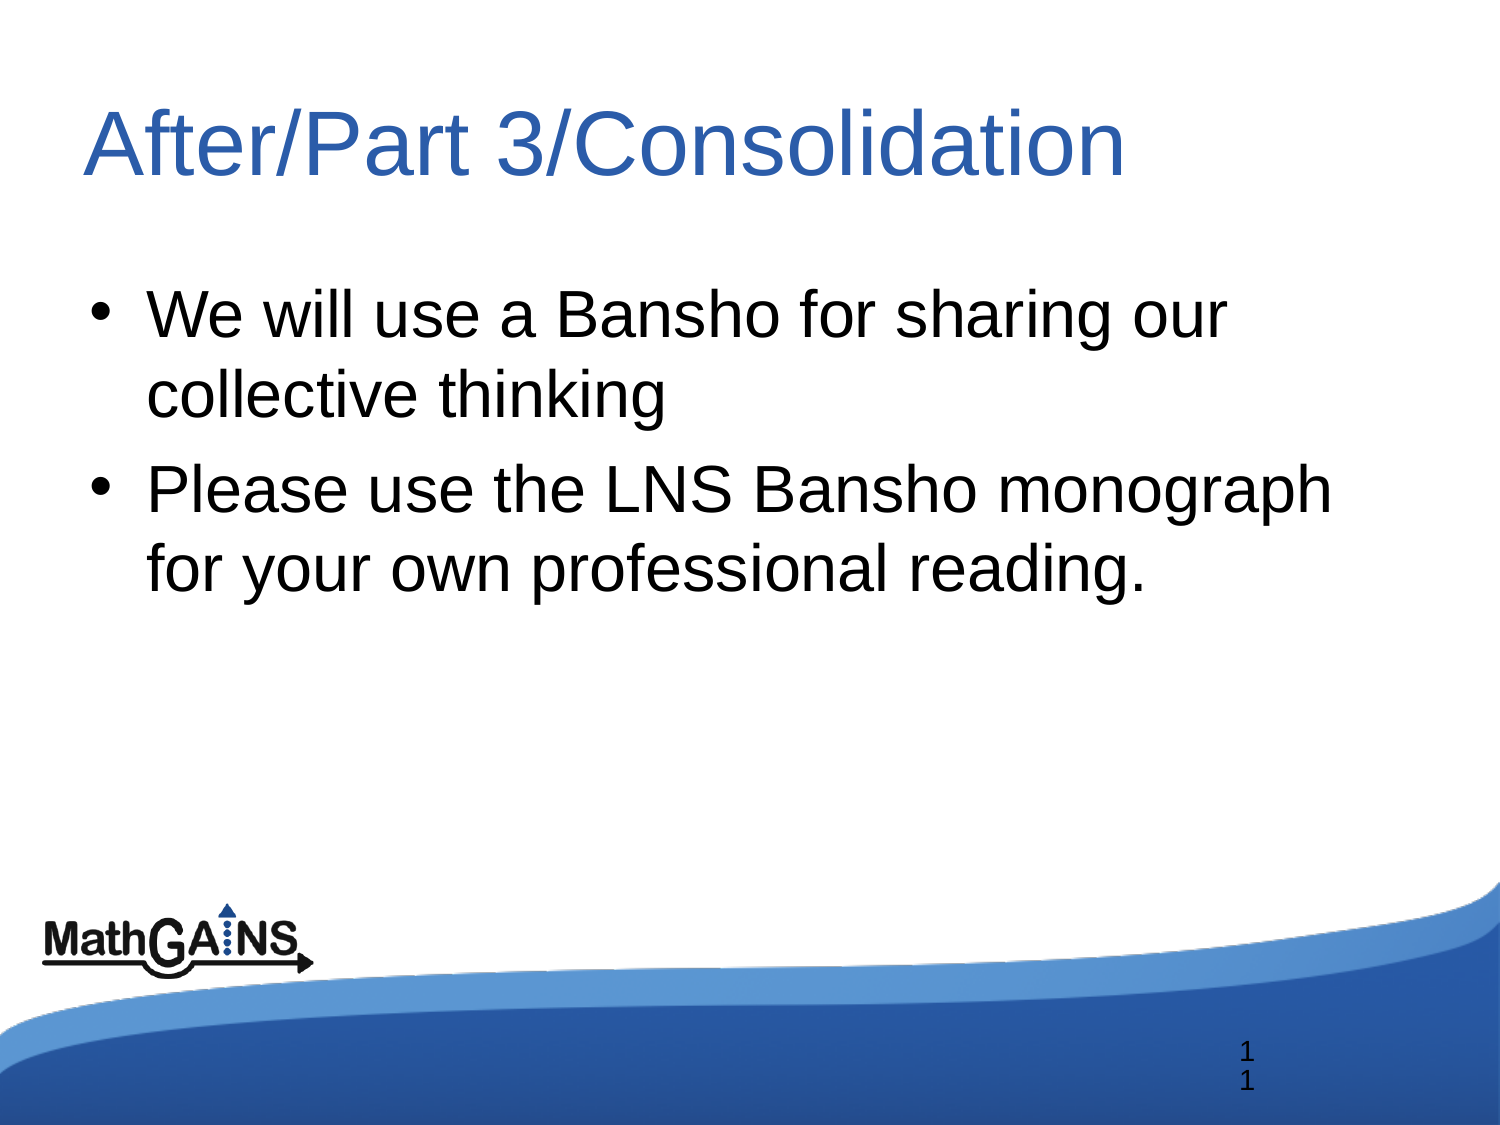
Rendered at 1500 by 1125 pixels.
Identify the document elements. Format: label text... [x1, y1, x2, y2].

title After/Part 3/Consolidation [74, 14, 1426, 261]
picture [0, 878, 1500, 1125]
slide_number 11 [1223, 1023, 1277, 1075]
list We will use a Bansho for sharing our collective thinking Please use the LNS Bansho monograph for your own professional reading. [74, 261, 1426, 688]
